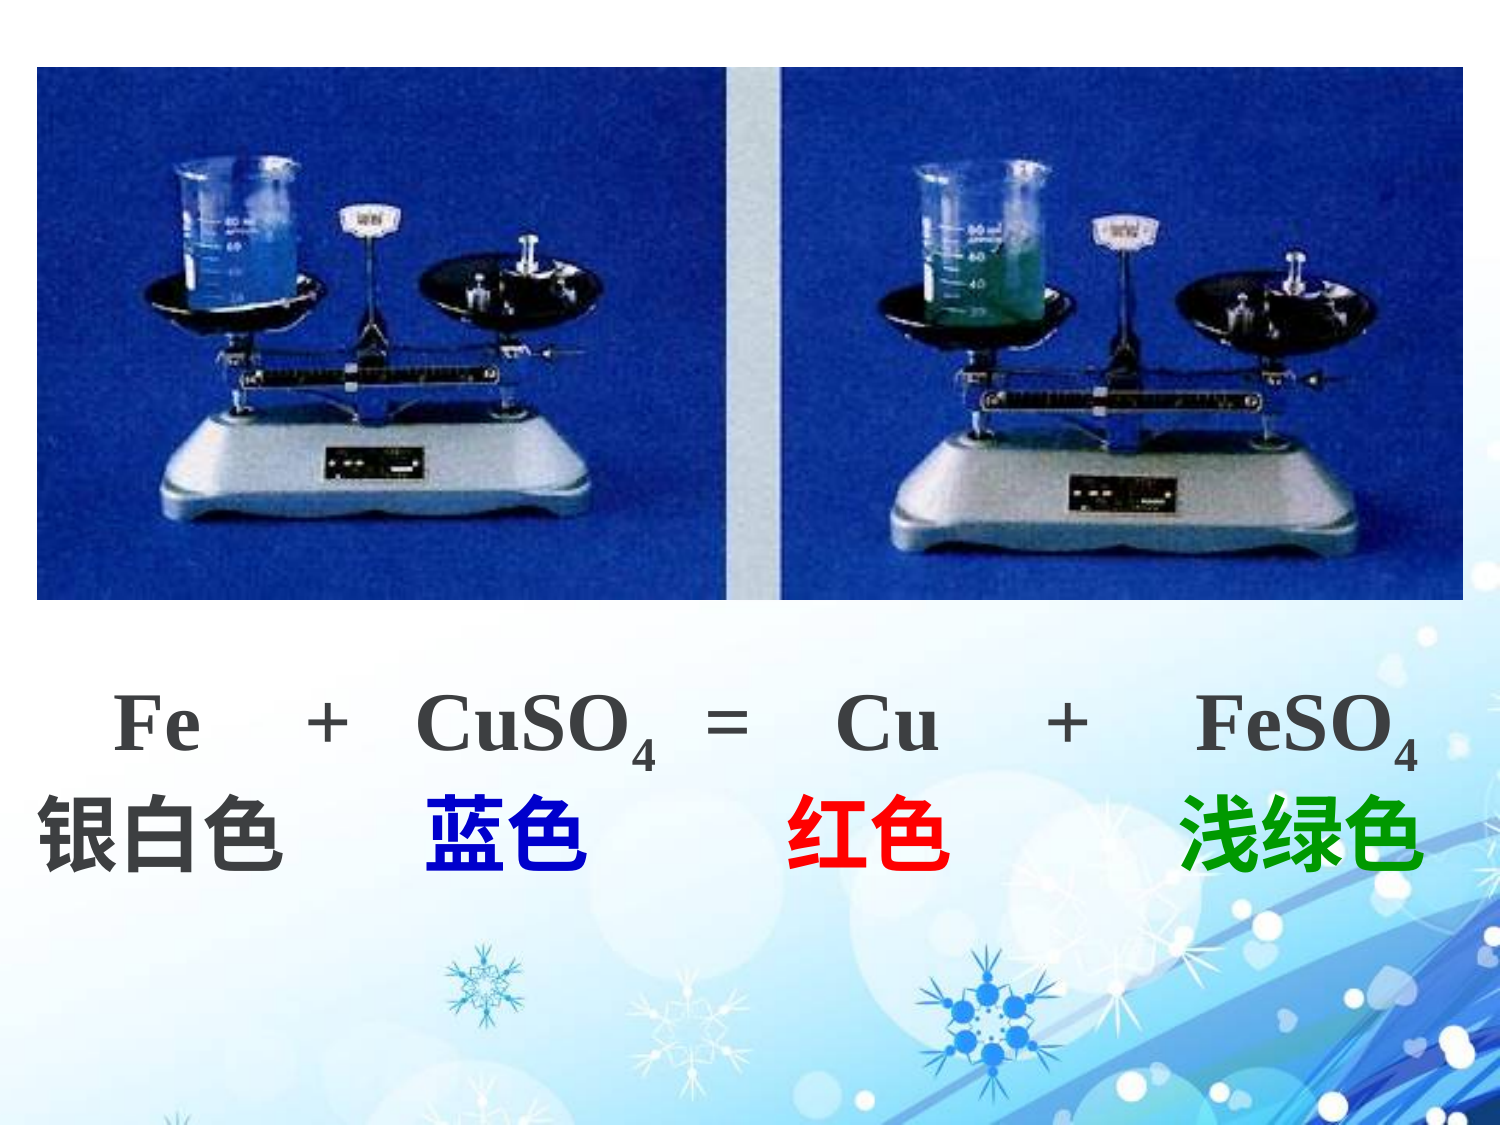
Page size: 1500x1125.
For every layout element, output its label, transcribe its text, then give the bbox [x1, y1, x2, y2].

text_box Cu + FeSO4 [819, 659, 1434, 789]
text_box Fe + CuSO4 = [98, 659, 812, 789]
text_box 银白色 [21, 774, 336, 890]
picture [0, 13, 1500, 1125]
text_box 红色 [771, 774, 1018, 890]
text_box 浅绿色 [1162, 774, 1464, 890]
text_box 蓝色 [409, 774, 656, 890]
